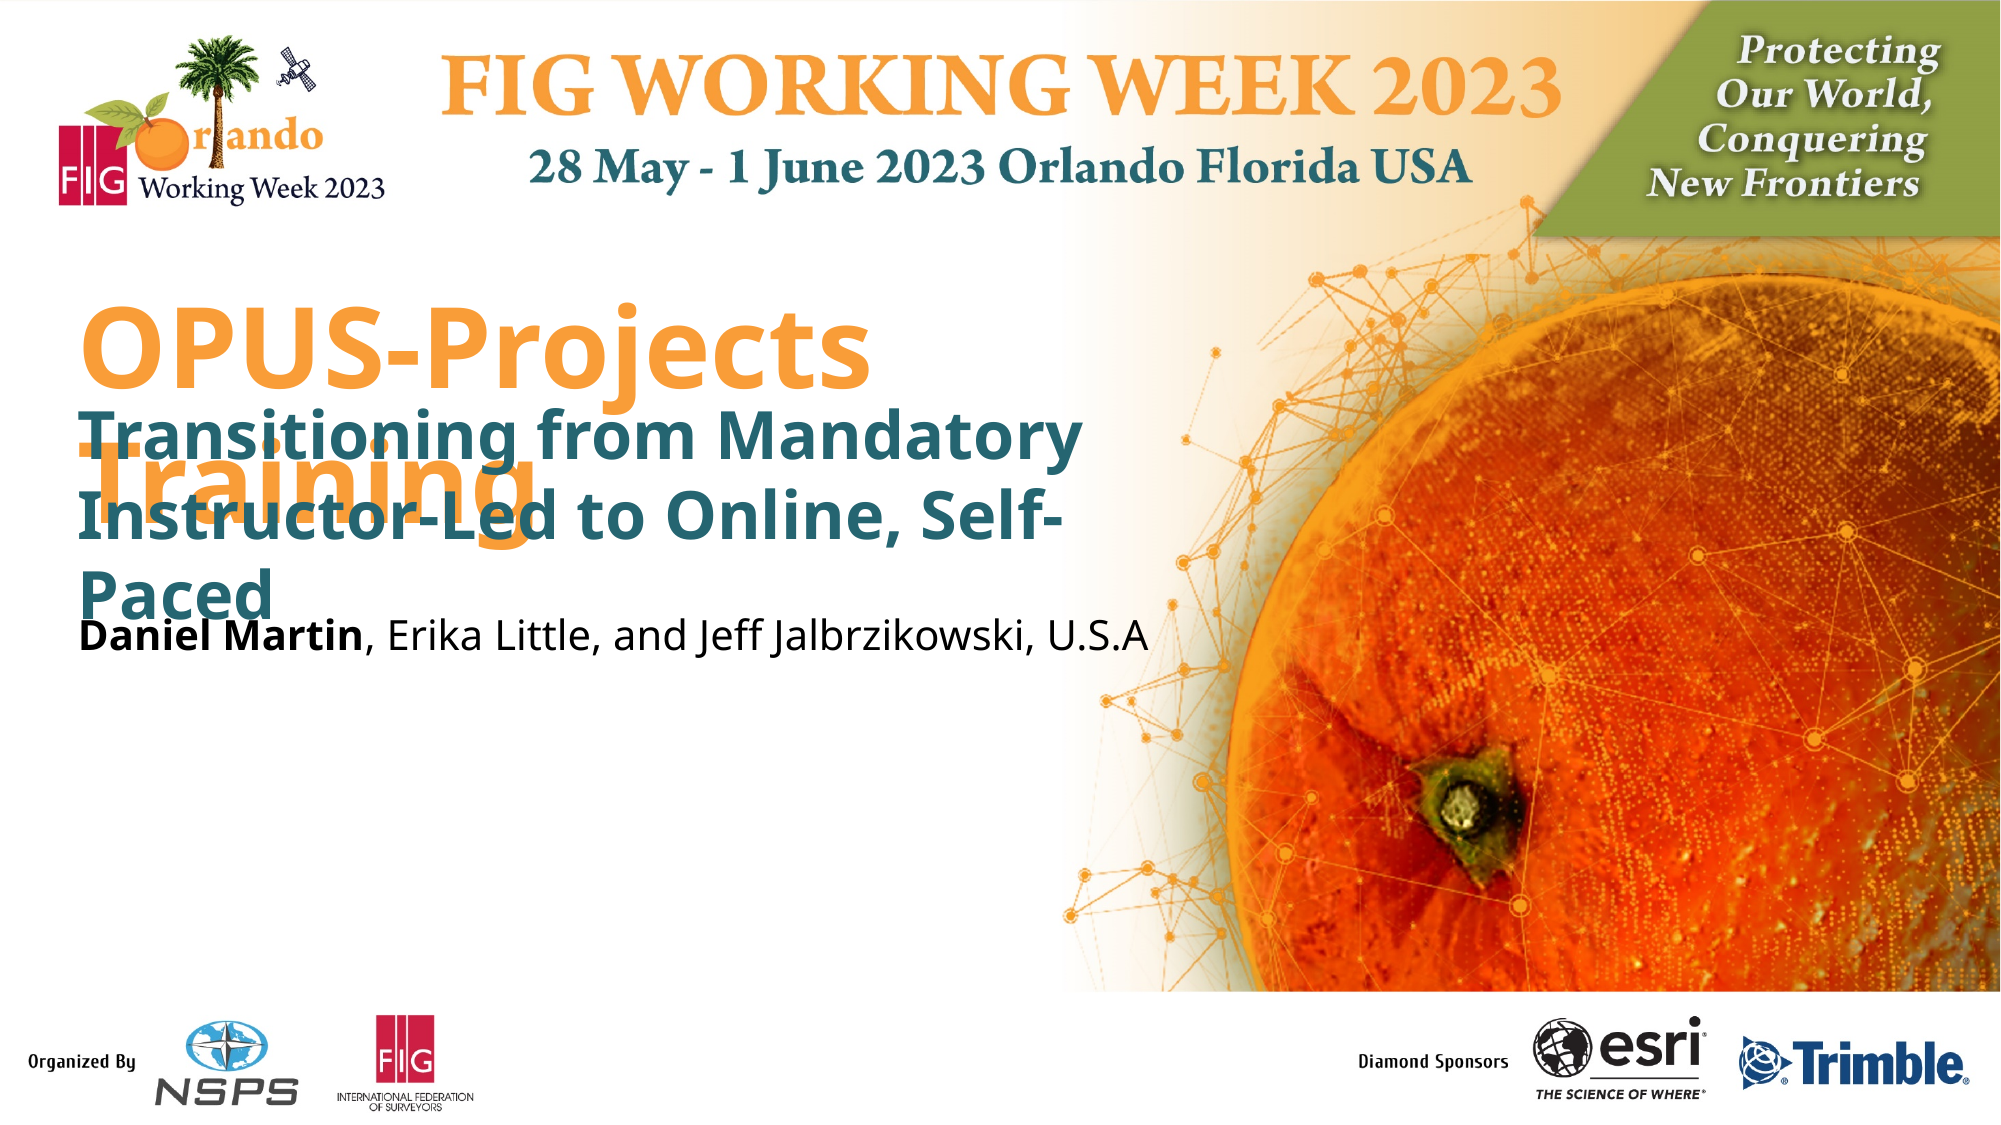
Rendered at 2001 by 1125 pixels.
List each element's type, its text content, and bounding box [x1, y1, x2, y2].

text_box OPUS-Projects Training [63, 269, 1275, 385]
text_box Daniel Martin, Erika Little, and Jeff Jalbrzikowski, U.S.A [63, 601, 1275, 931]
picture [0, 0, 2001, 1125]
text_box Transitioning from Mandatory Instructor-Led to Online, Self-Paced [63, 385, 1275, 476]
